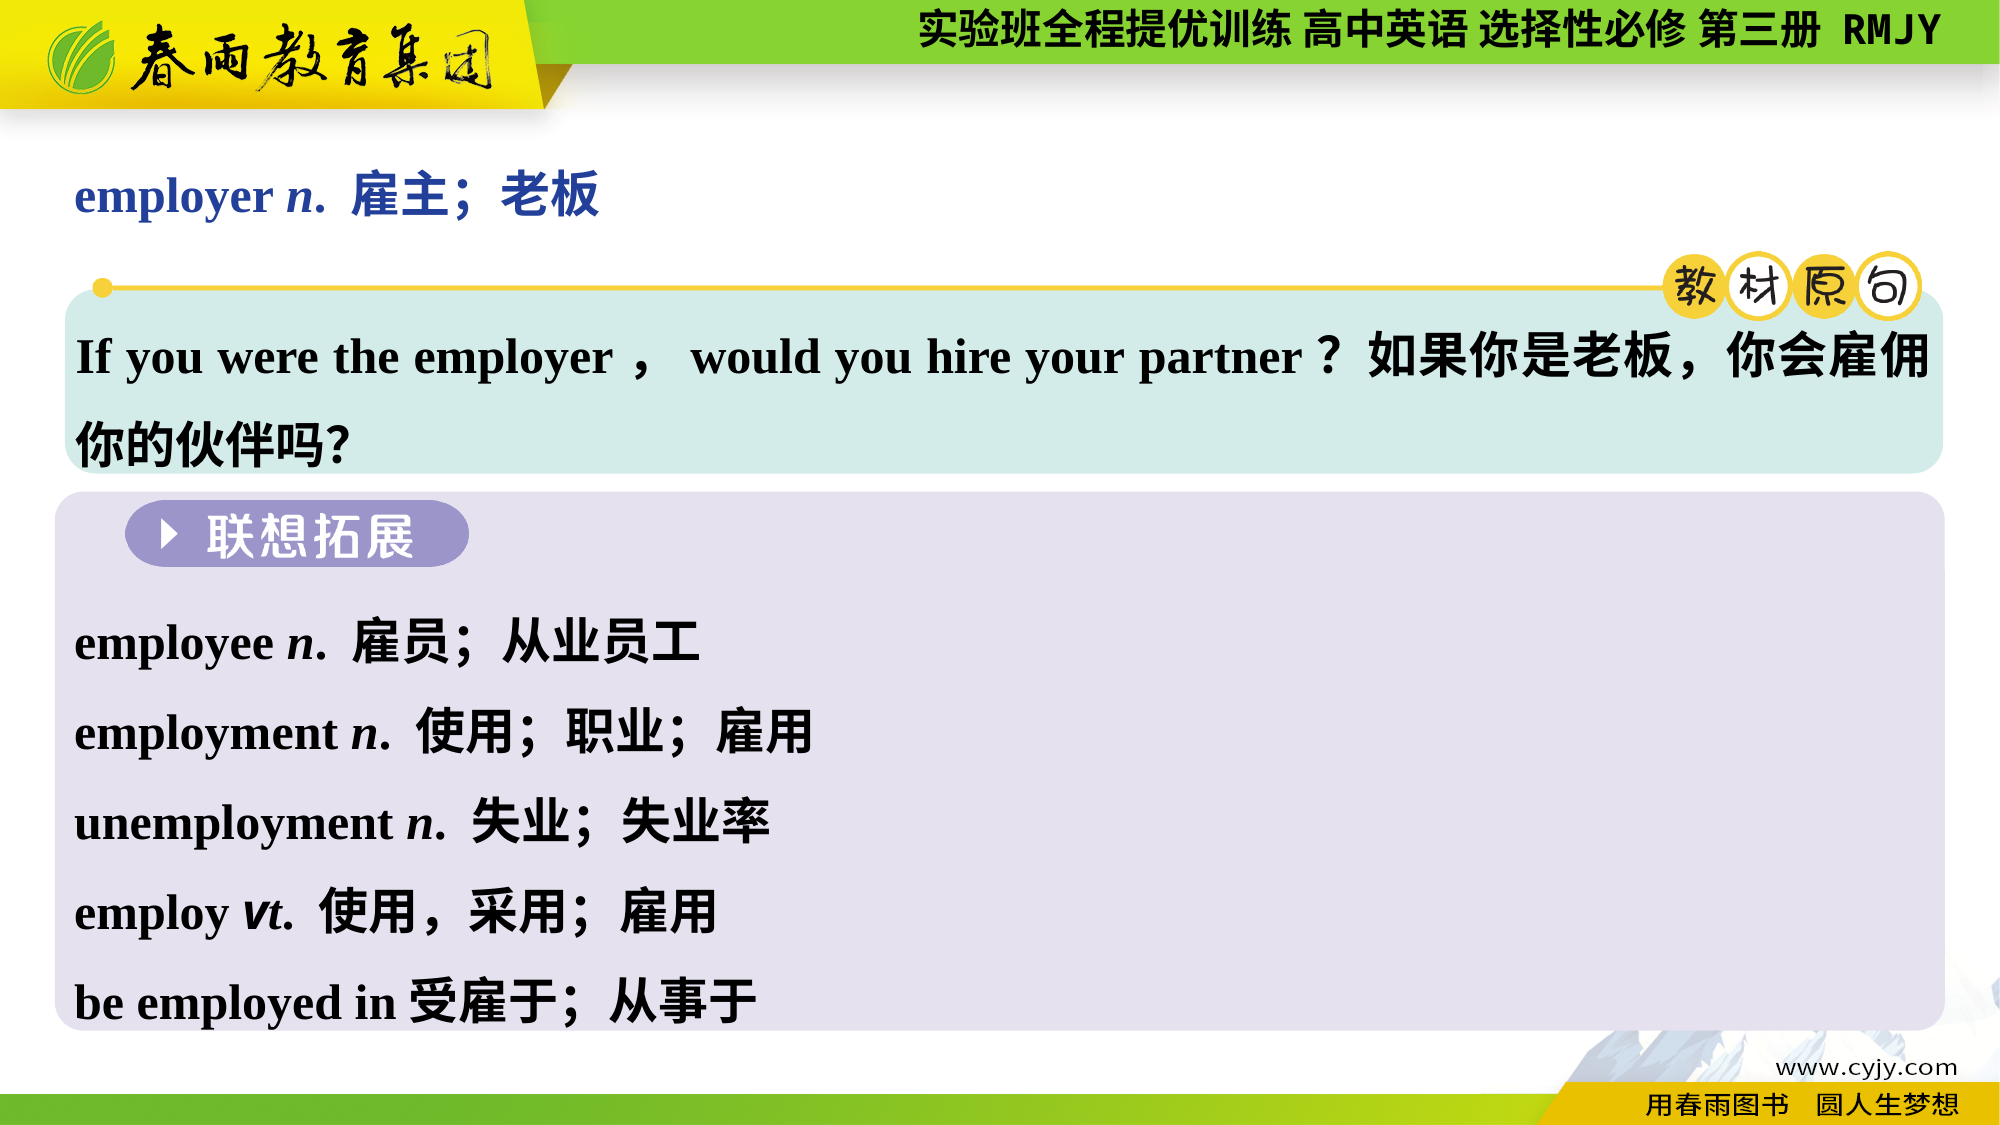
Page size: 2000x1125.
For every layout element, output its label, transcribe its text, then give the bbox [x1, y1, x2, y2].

text_box employee n. 雇员；从业员工 employment n. 使用；职业；雇用 unemployment n. 失业；失业率 employ vt. 使用，采用；雇用 be employed in受雇于；从事于 [59, 572, 1944, 1038]
picture [0, 0, 2000, 1125]
text_box [54, 491, 1945, 1017]
list employer n. 雇主；老板 [59, 125, 1944, 220]
text_box If you were the employer，would you hire your partner？如果你是老板，你会雇佣你的伙伴吗？ [60, 285, 1945, 481]
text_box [92, 251, 1923, 351]
